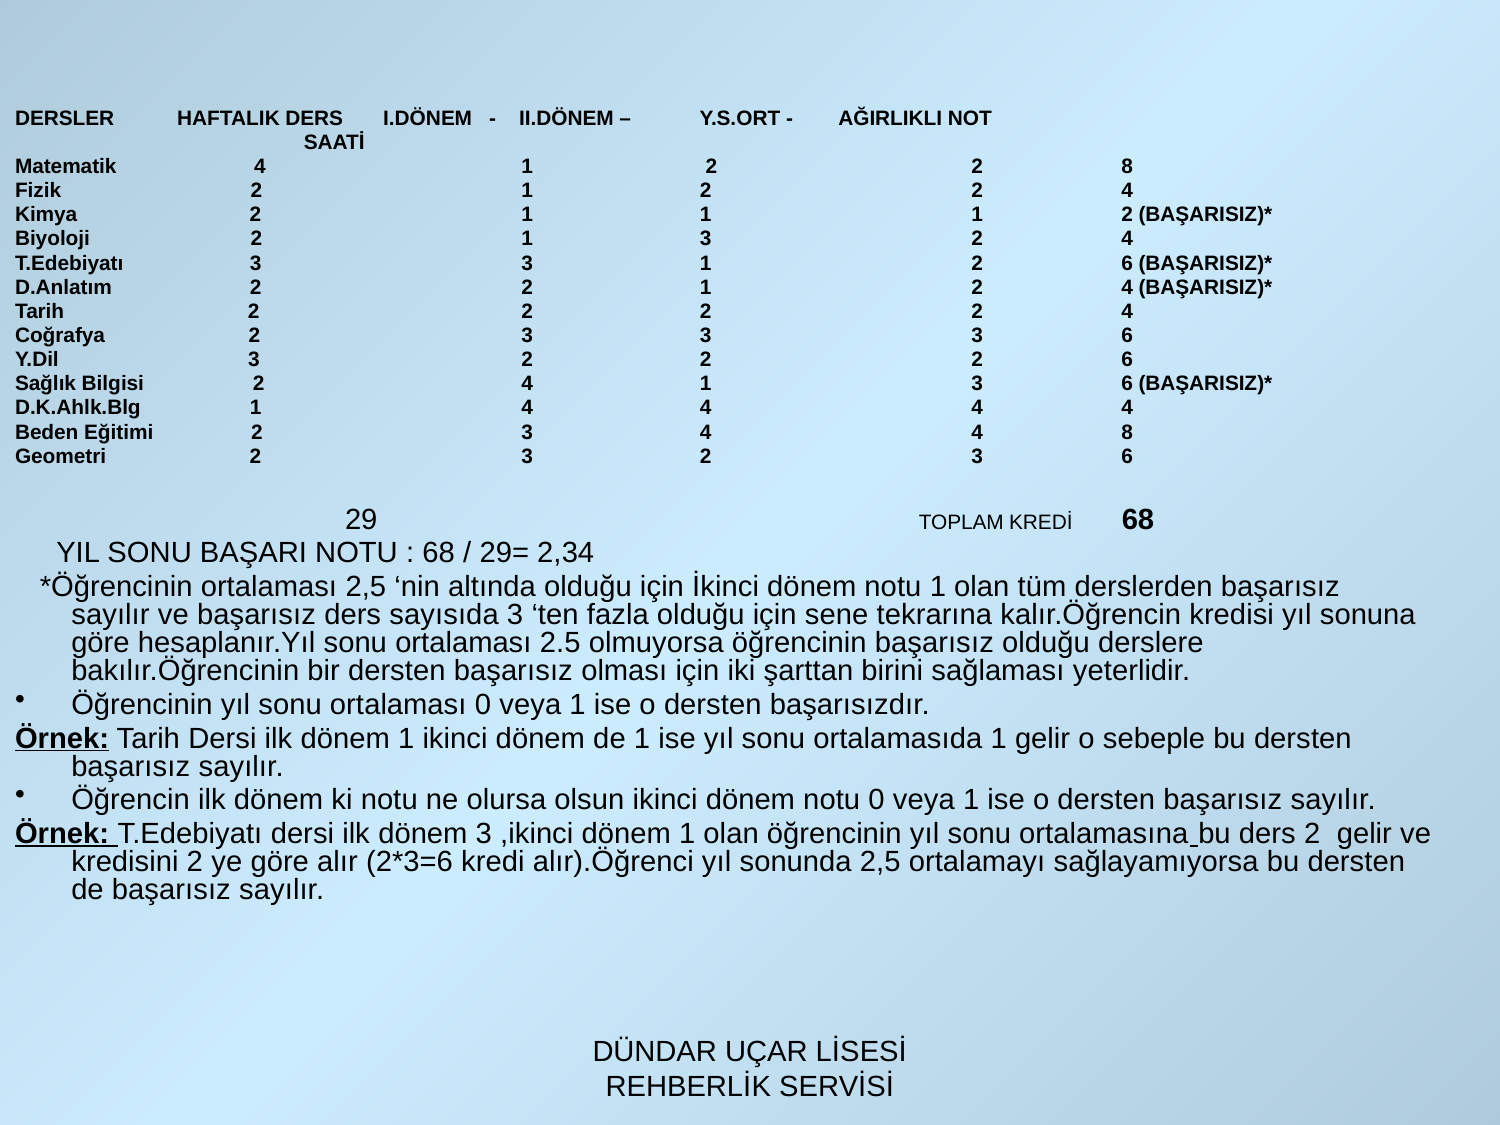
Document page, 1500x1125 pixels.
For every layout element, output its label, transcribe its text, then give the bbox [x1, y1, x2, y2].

footer DÜNDAR UÇAR LİSESİ REHBERLİK SERVİSİ [512, 1024, 988, 1103]
list DERSLER HAFTALIK DERS I.DÖNEM - II.DÖNEM – Y.S.ORT - AĞIRLIKLI NOT SAATİ Matematik 4 1 2 2 8 Fizik 2 1 2 2 4 Kimya 2 1 1 1 2 (BAŞARISIZ)* Biyoloji 2 1 3 2 4 T.Edebiyatı 3 3 1 2 6 (BAŞARISIZ)* D.Anlatım 2 2 1 2 4 (BAŞARISIZ)* Tarih 2 2 2 2 4 Coğrafya 2 3 3 3 6 Y.Dil 3 2 2 2 6 Sağlık Bilgisi 2 4 1 3 6 (BAŞARISIZ)* D.K.Ahlk.Blg 1 4 4 4 4 Beden Eğitimi 2 3 4 4 8 Geometri 2 3 2 3 6 29 TOPLAM KREDİ 68 YIL SONU BAŞARI NOTU : 68 / 29= 2,34 *Öğrencinin ortalaması 2,5 ‘nin altında olduğu için İkinci dönem notu 1 olan tüm derslerden başarısız sayılır ve başarısız ders sayısıda 3 ‘ten fazla olduğu için sene tekrarına kalır.Öğrencin kredisi yıl sonuna göre hesaplanır.Yıl sonu ortalaması 2.5 olmuyorsa öğrencinin başarısız olduğu derslere bakılır.Öğrencinin bir dersten başarısız olması için iki şarttan birini sağlaması yeterlidir. Öğrencinin yıl sonu ortalaması 0 veya 1 ise o dersten başarısızdır. Örnek: Tarih Dersi ilk dönem 1 ikinci dönem de 1 ise yıl sonu ortalamasıda 1 gelir o sebeple bu dersten başarısız sayılır. Öğrencin ilk dönem ki notu ne olursa olsun ikinci dönem notu 0 veya 1 ise o dersten başarısız sayılır. Örnek: T.Edebiyatı dersi ilk dönem 3 ,ikinci dönem 1 olan öğrencinin yıl sonu ortalamasına bu ders 2 gelir ve kredisini 2 ye göre alır (2*3=6 kredi alır).Öğrenci yıl sonunda 2,5 ortalamayı sağlayamıyorsa bu dersten de başarısız sayılır. [0, 0, 1448, 1006]
